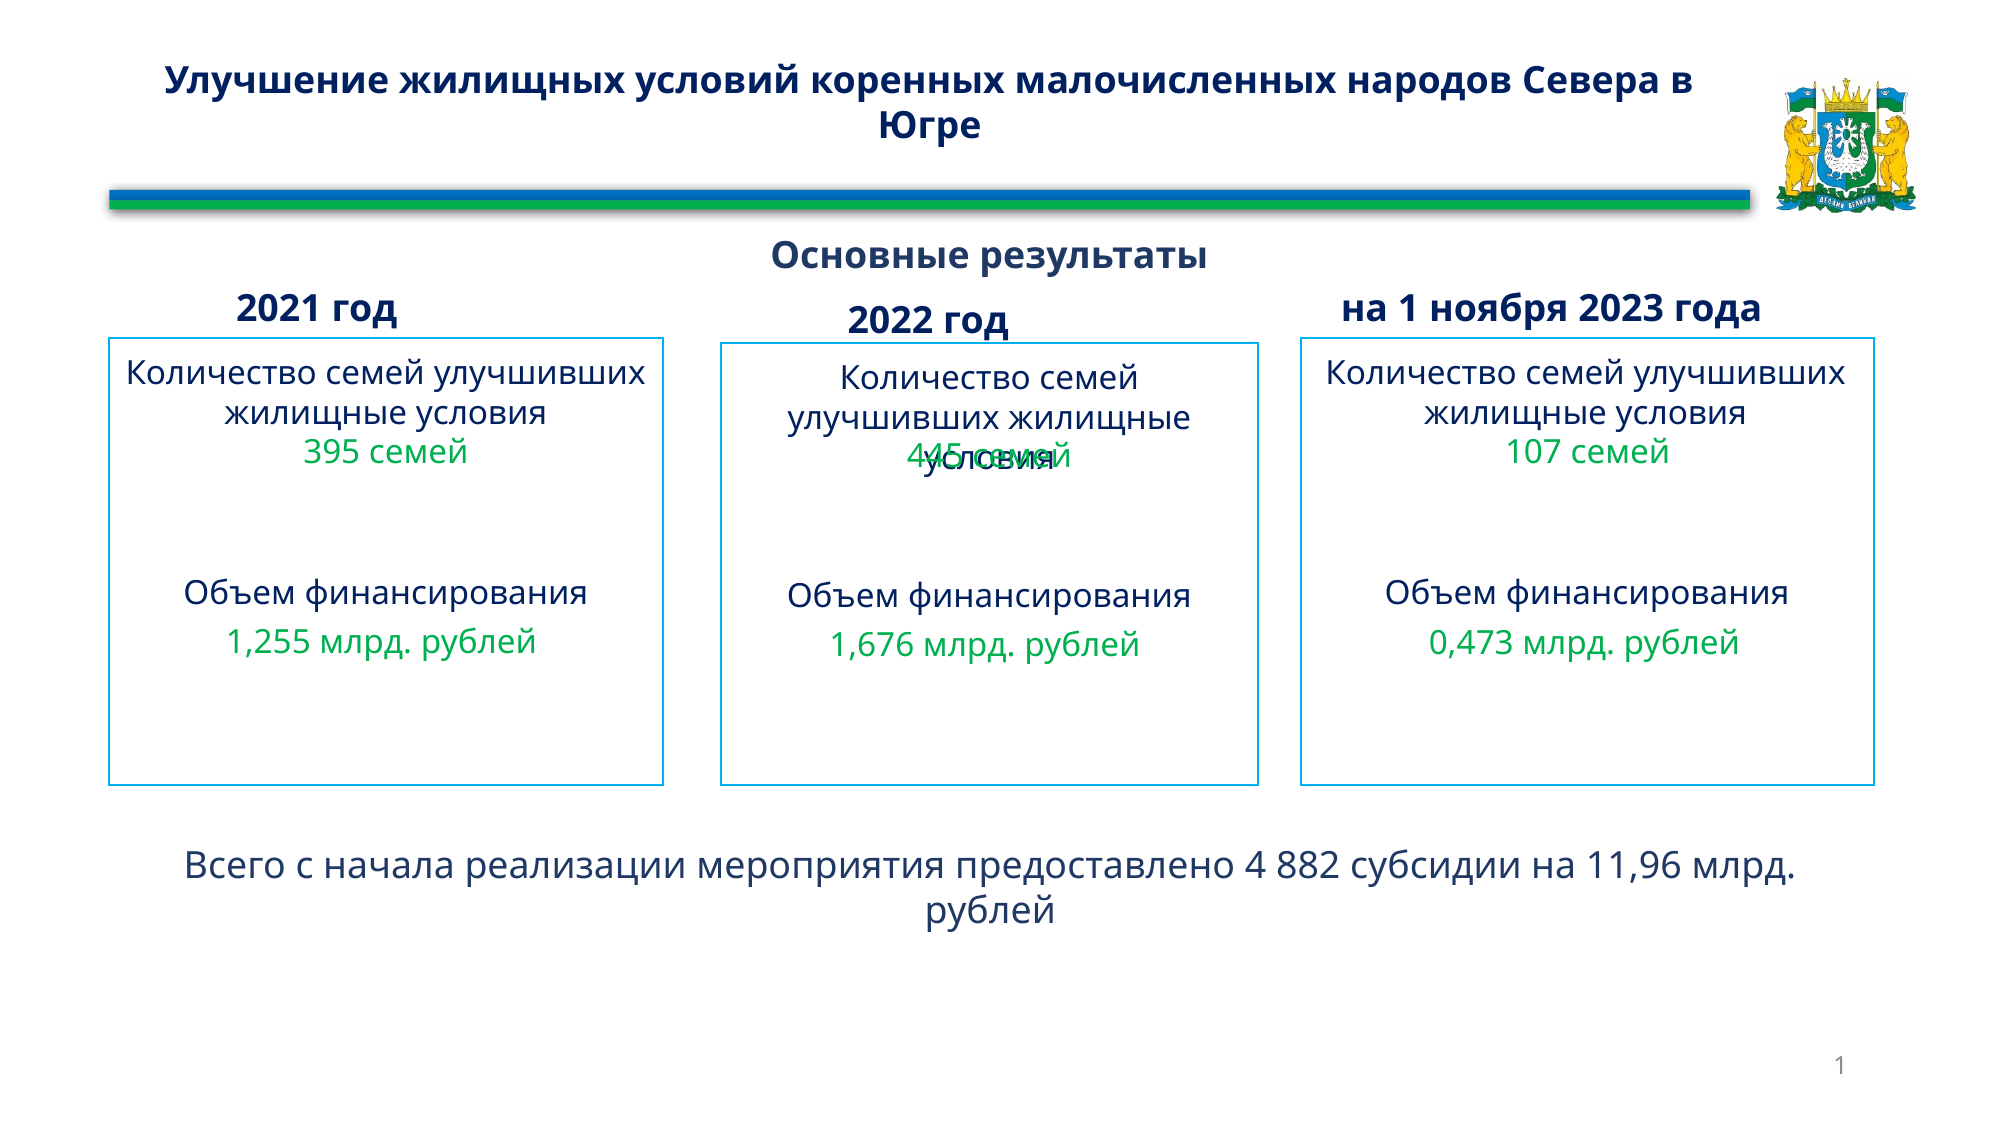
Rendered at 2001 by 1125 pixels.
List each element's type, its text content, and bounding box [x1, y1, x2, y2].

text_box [720, 343, 1259, 785]
text_box Всего с начала реализации мероприятия предоставлено 4 882 субсидии на 11,96 млрд. рублей [109, 833, 1872, 939]
text_box 2022 год [720, 288, 1275, 349]
text_box Основные результаты [720, 223, 1259, 284]
text_box Улучшение жилищных условий коренных малочисленных народов Севера в Югре [109, 14, 1750, 185]
text_box 2021 год [109, 276, 663, 337]
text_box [1301, 338, 1876, 785]
text_box 1 [1412, 1042, 1863, 1103]
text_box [109, 189, 1750, 210]
text_box на 1 ноября 2023 года [1229, 276, 1874, 337]
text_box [109, 338, 663, 785]
picture [1776, 78, 1916, 213]
